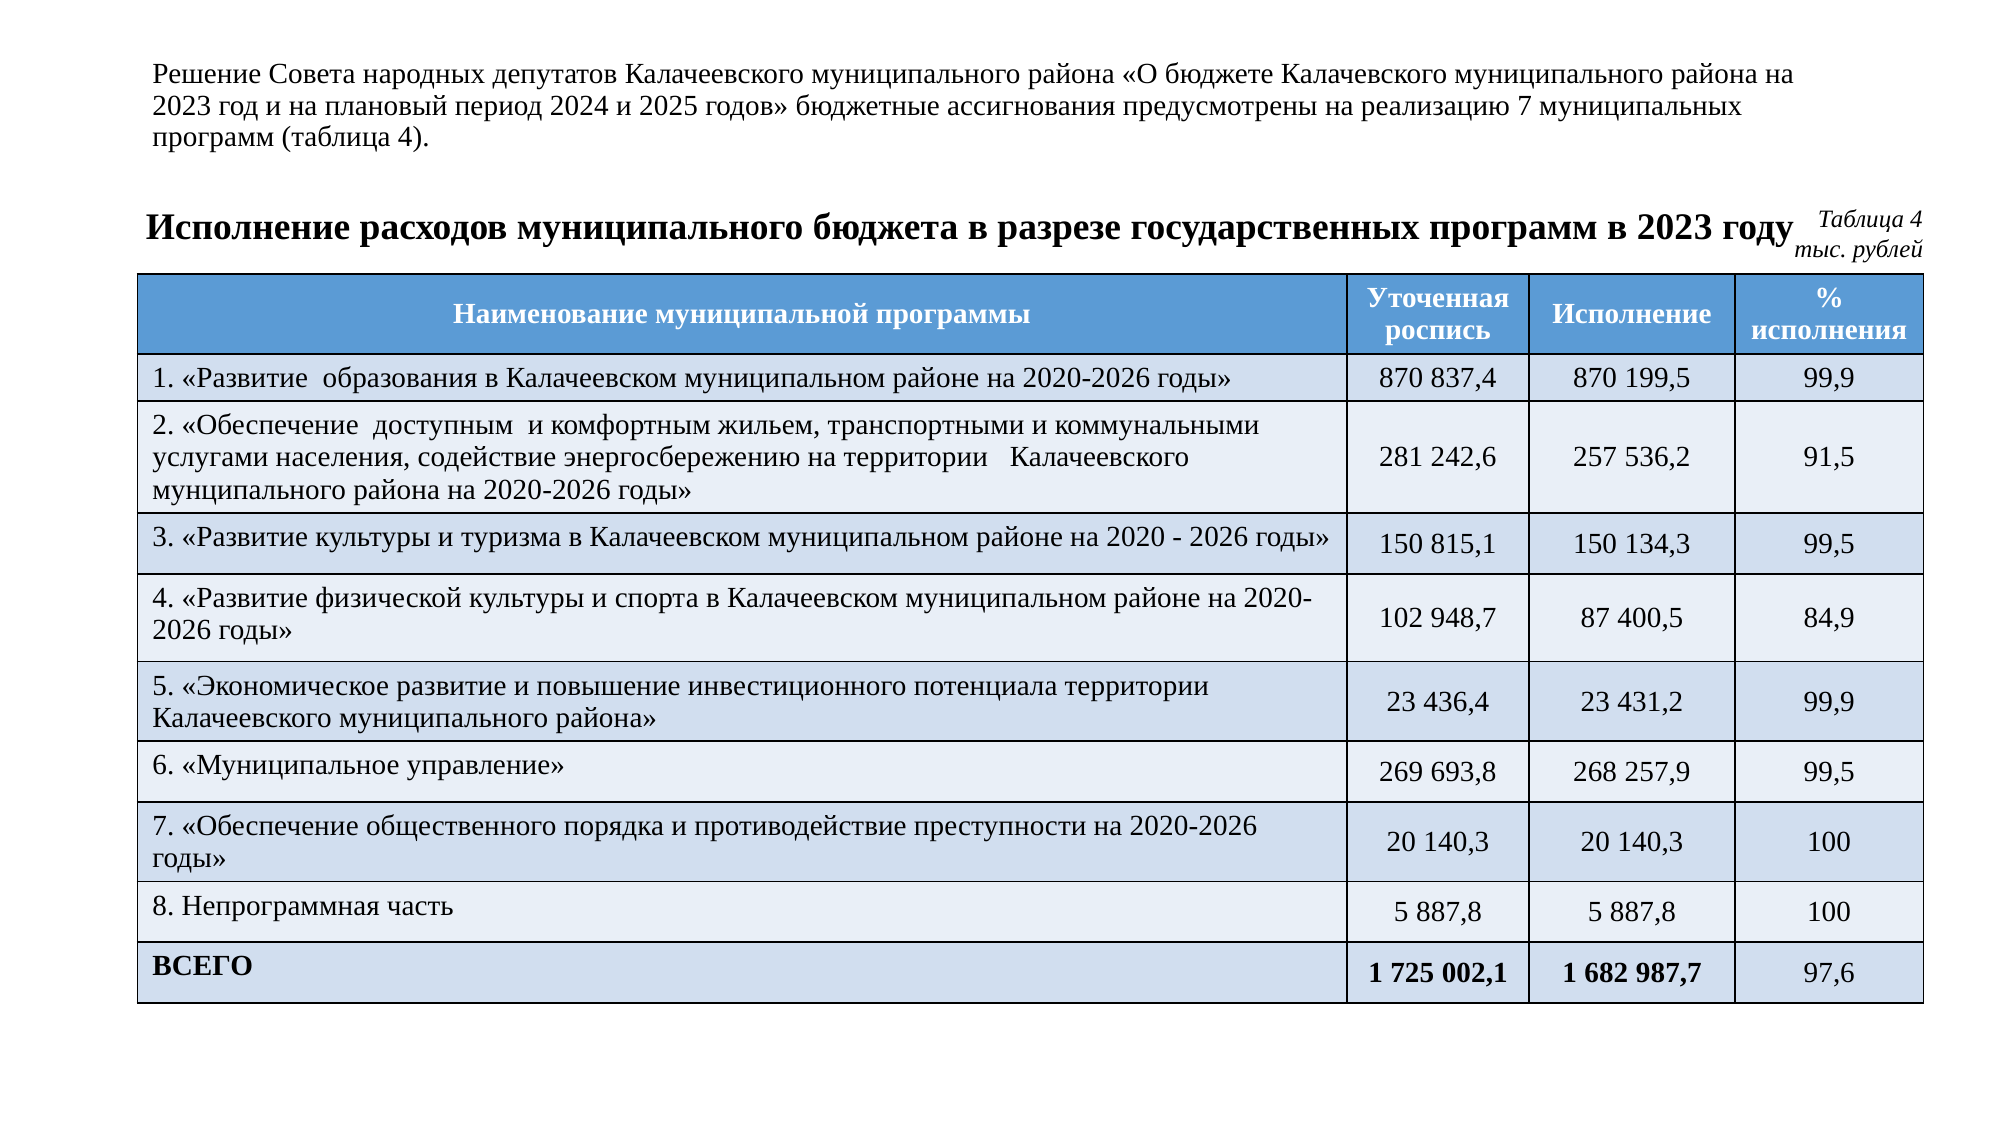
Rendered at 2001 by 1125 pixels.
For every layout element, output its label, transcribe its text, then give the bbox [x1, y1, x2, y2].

table_header % исполнения [1736, 275, 1923, 353]
table_cell 84,9 [1736, 575, 1923, 661]
table_cell 91,5 [1736, 402, 1923, 512]
table_cell 23 436,4 [1348, 662, 1528, 740]
table_cell 99,9 [1736, 662, 1923, 740]
table_cell 870 199,5 [1530, 355, 1734, 400]
table_cell 1 682 987,7 [1530, 943, 1734, 1002]
table_cell 100 [1736, 803, 1923, 881]
table_cell 20 140,3 [1530, 803, 1734, 881]
table_cell 281 242,6 [1348, 402, 1528, 512]
table_cell 269 693,8 [1348, 742, 1528, 801]
table_cell ВСЕГО [138, 943, 1346, 1002]
table_cell 3. «Развитие культуры и туризма в Калачеевском муниципальном районе на 2020 - 2026 годы» [138, 514, 1346, 573]
table_cell 268 257,9 [1530, 742, 1734, 801]
table_cell 5 887,8 [1348, 882, 1528, 941]
table_cell 6. «Муниципальное управление» [138, 742, 1346, 801]
table_cell 87 400,5 [1530, 575, 1734, 661]
table_cell 1 725 002,1 [1348, 943, 1528, 1002]
text_box Исполнение расходов муниципального бюджета в разрезе государственных программ в 2023 году [130, 194, 1779, 255]
table_cell 23 431,2 [1530, 662, 1734, 740]
table_cell 870 837,4 [1348, 355, 1528, 400]
table_header Исполнение [1530, 275, 1734, 353]
table_cell 100 [1736, 882, 1923, 941]
table_cell 150 134,3 [1530, 514, 1734, 573]
table_cell 4. «Развитие физической культуры и спорта в Калачеевском муниципальном районе на 2020-2026 годы» [138, 575, 1346, 661]
text_box Таблица 4 тыс. рублей [1779, 194, 1938, 270]
table_cell 8. Непрограммная часть [138, 882, 1346, 941]
table_cell 150 815,1 [1348, 514, 1528, 573]
table_cell 99,9 [1736, 355, 1923, 400]
table_cell 99,5 [1736, 514, 1923, 573]
table_cell 7. «Обеспечение общественного порядка и противодействие преступности на 2020-2026 годы» [138, 803, 1346, 881]
table_cell 97,6 [1736, 943, 1923, 1002]
table_cell 102 948,7 [1348, 575, 1528, 661]
table_cell 5. «Экономическое развитие и повышение инвестиционного потенциала территории Калачеевского муниципального района» [138, 662, 1346, 740]
table_cell 20 140,3 [1348, 803, 1528, 881]
table_cell 1. «Развитие образования в Калачеевском муниципальном районе на 2020-2026 годы» [138, 355, 1346, 400]
table_header Уточенная роспись [1348, 275, 1528, 353]
table_cell 2. «Обеспечение доступным и комфортным жильем, транспортными и коммунальными услугами населения, содействие энергосбережению на территории Калачеевского мунципального района на 2020-2026 годы» [138, 402, 1346, 512]
table_header Наименование муниципальной программы [138, 275, 1346, 353]
table_cell 5 887,8 [1530, 882, 1734, 941]
table_cell 99,5 [1736, 742, 1923, 801]
table_cell 257 536,2 [1530, 402, 1734, 512]
list Решение Совета народных депутатов Калачеевского муниципального района «О бюджете Калачевского муниципального района на 2023 год и на плановый период 2024 и 2025 годов» бюджетные ассигнования предусмотрены на реализацию 7 муниципальных программ (таблица 4). [137, 50, 1876, 176]
